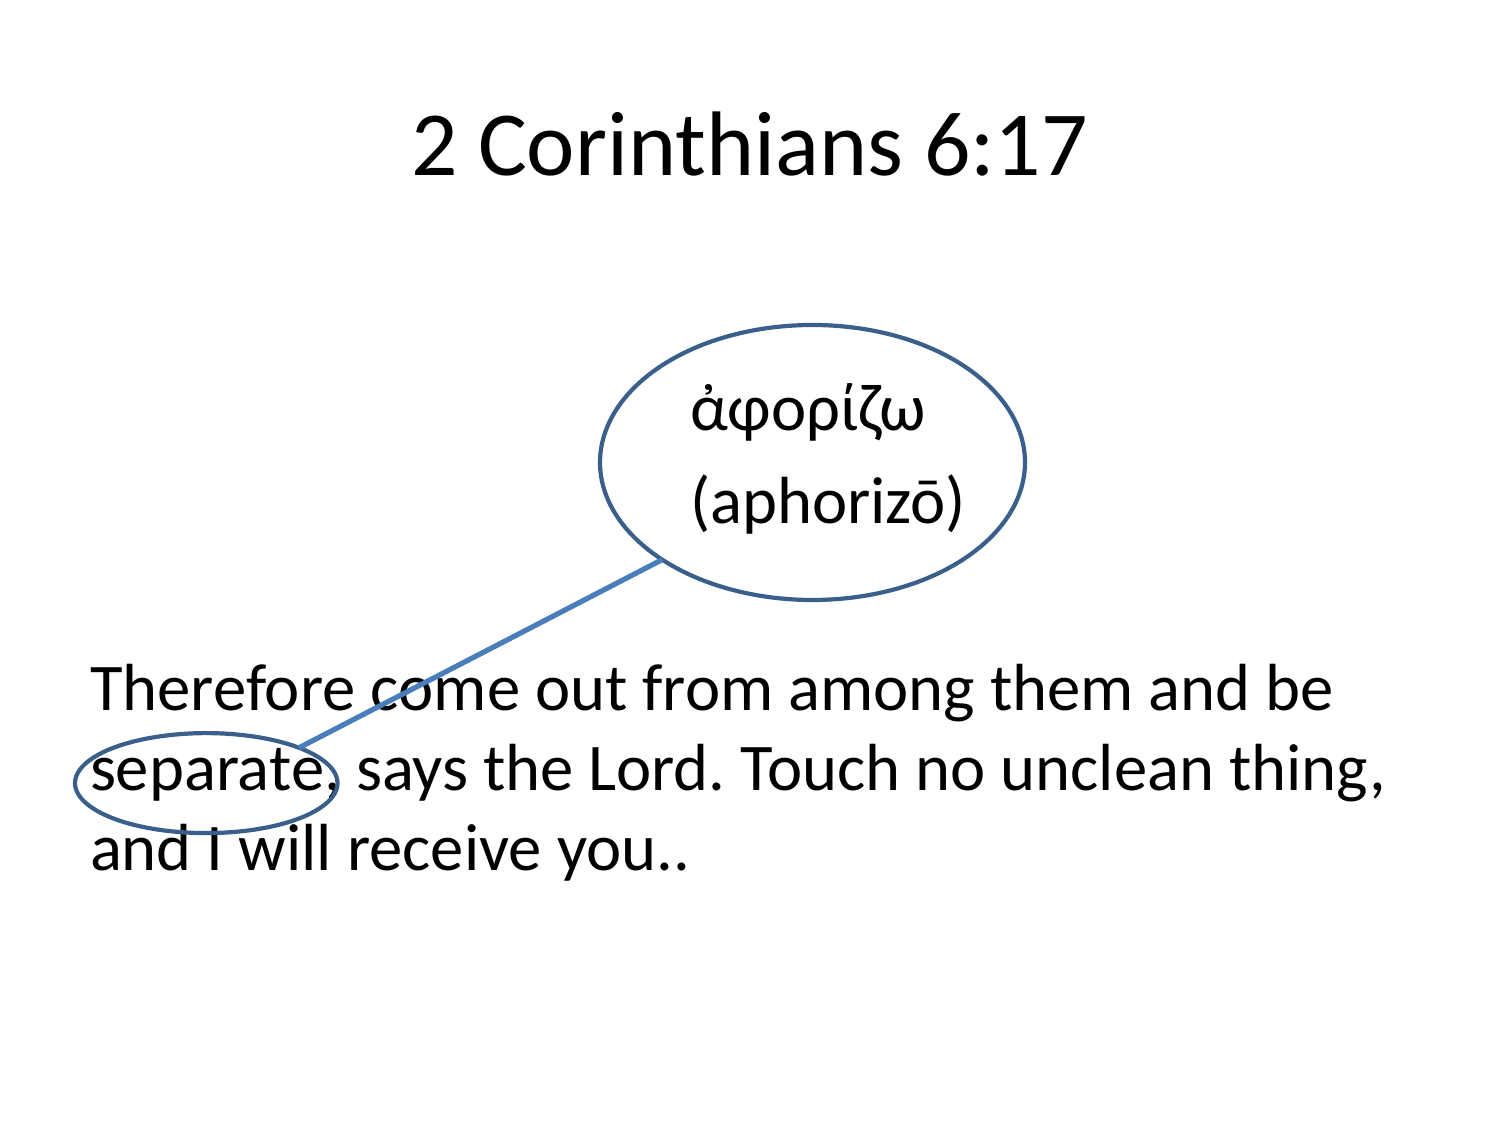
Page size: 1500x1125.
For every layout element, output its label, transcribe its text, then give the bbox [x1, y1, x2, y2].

title 2 Corinthians 6:17 [75, 45, 1425, 233]
text_box [72, 731, 340, 836]
text_box [597, 322, 1028, 603]
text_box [298, 559, 663, 749]
list ἀφορίζω (aphorizō) Therefore come out from among them and be separate, says the Lord. Touch no unclean thing, and I will receive you.. [75, 262, 1425, 1005]
